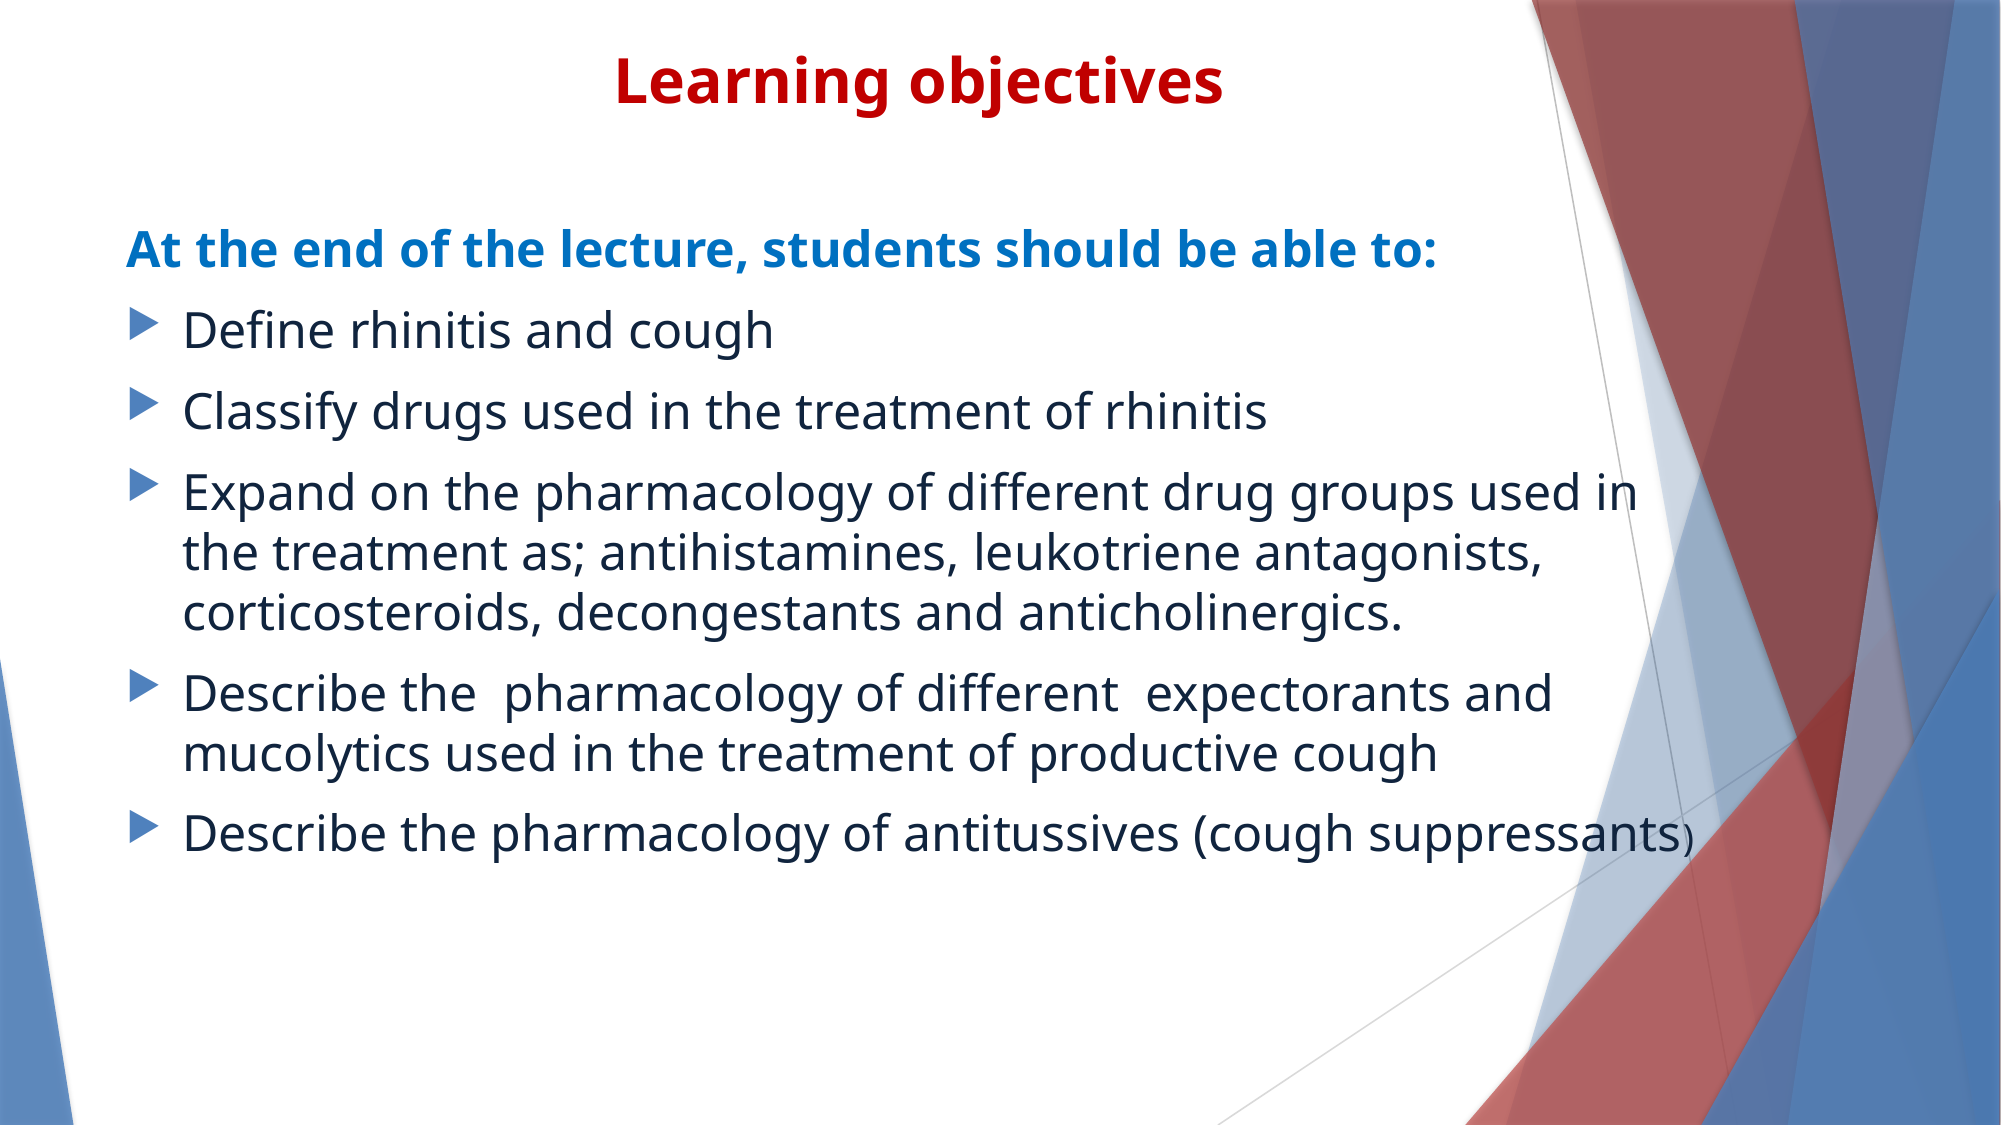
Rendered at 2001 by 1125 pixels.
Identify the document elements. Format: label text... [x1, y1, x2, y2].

list Learning objectives At the end of the lecture, students should be able to: Define rhinitis and cough Classify drugs used in the treatment of rhinitis Expand on the pharmacology of different drug groups used in the treatment as; antihistamines, leukotriene antagonists, corticosteroids, decongestants and anticholinergics. Describe the pharmacology of different expectorants and mucolytics used in the treatment of productive cough Describe the pharmacology of antitussives (cough suppressants) [111, 33, 1727, 992]
